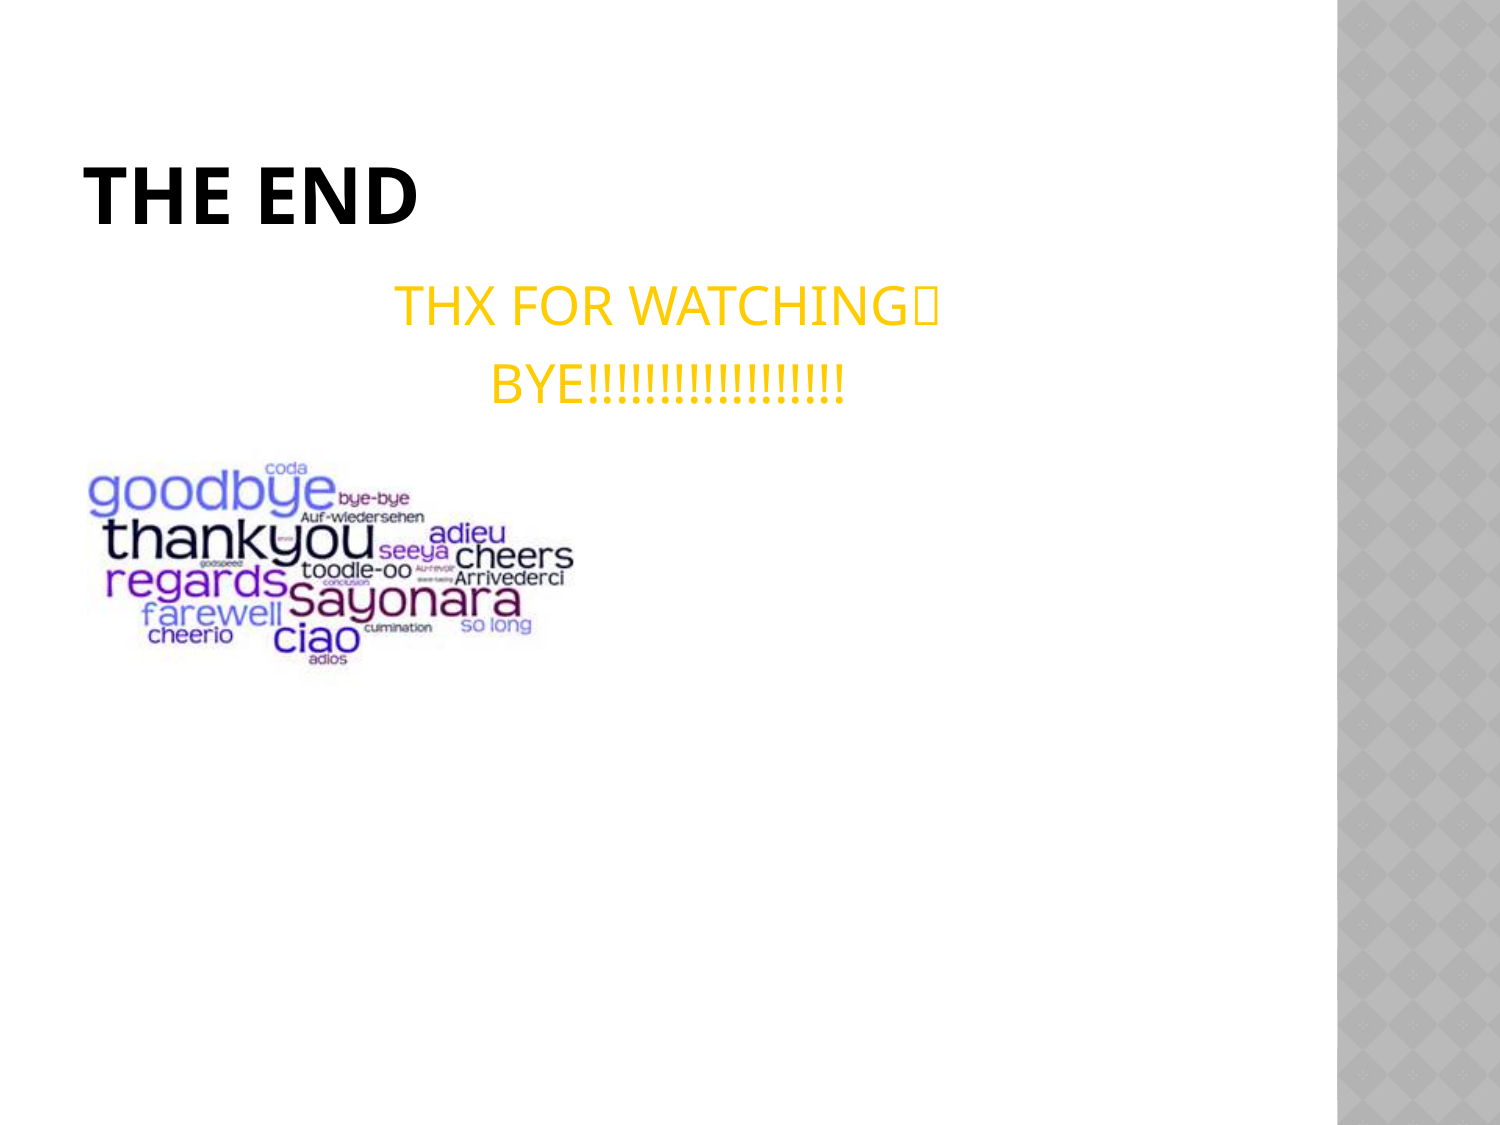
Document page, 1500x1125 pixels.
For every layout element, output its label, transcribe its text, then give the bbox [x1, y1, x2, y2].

picture [87, 437, 576, 687]
title THE END [75, 52, 1263, 240]
list THX FOR WATCHING BYE!!!!!!!!!!!!!!!!!! [75, 264, 1263, 1059]
